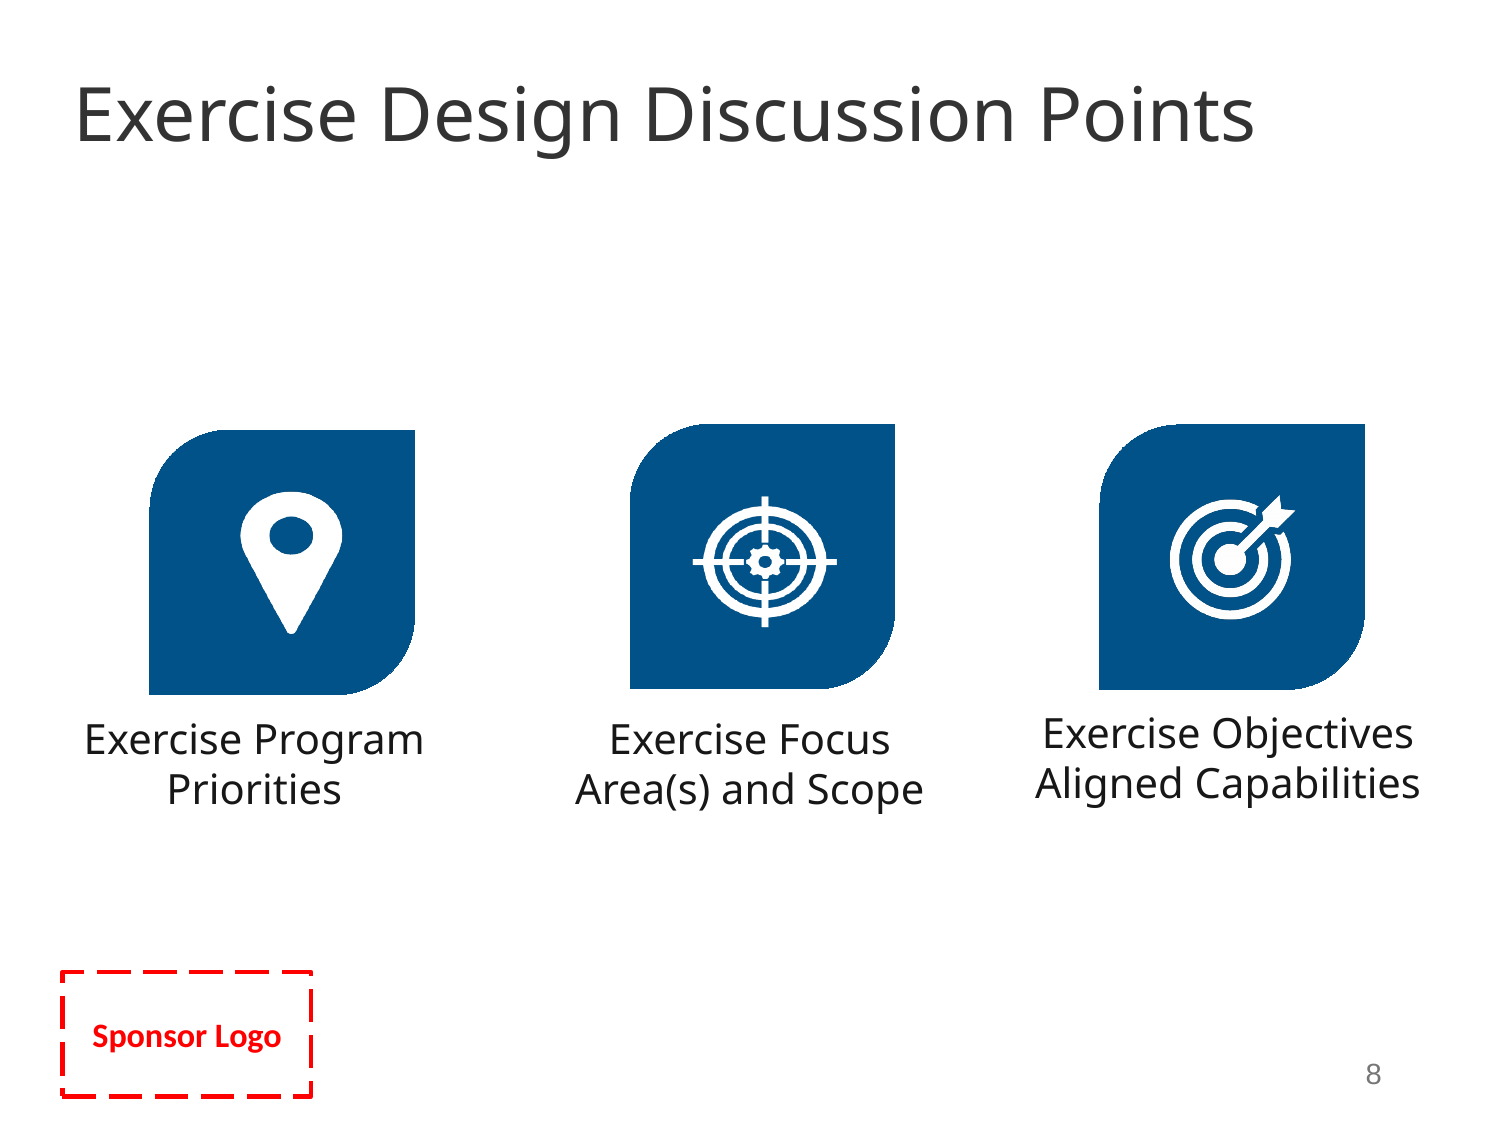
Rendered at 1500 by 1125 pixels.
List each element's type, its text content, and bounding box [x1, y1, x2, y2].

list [24, 162, 1500, 838]
slide_number 8 [1059, 1042, 1397, 1103]
title Exercise Design Discussion Points [58, 2, 1463, 160]
